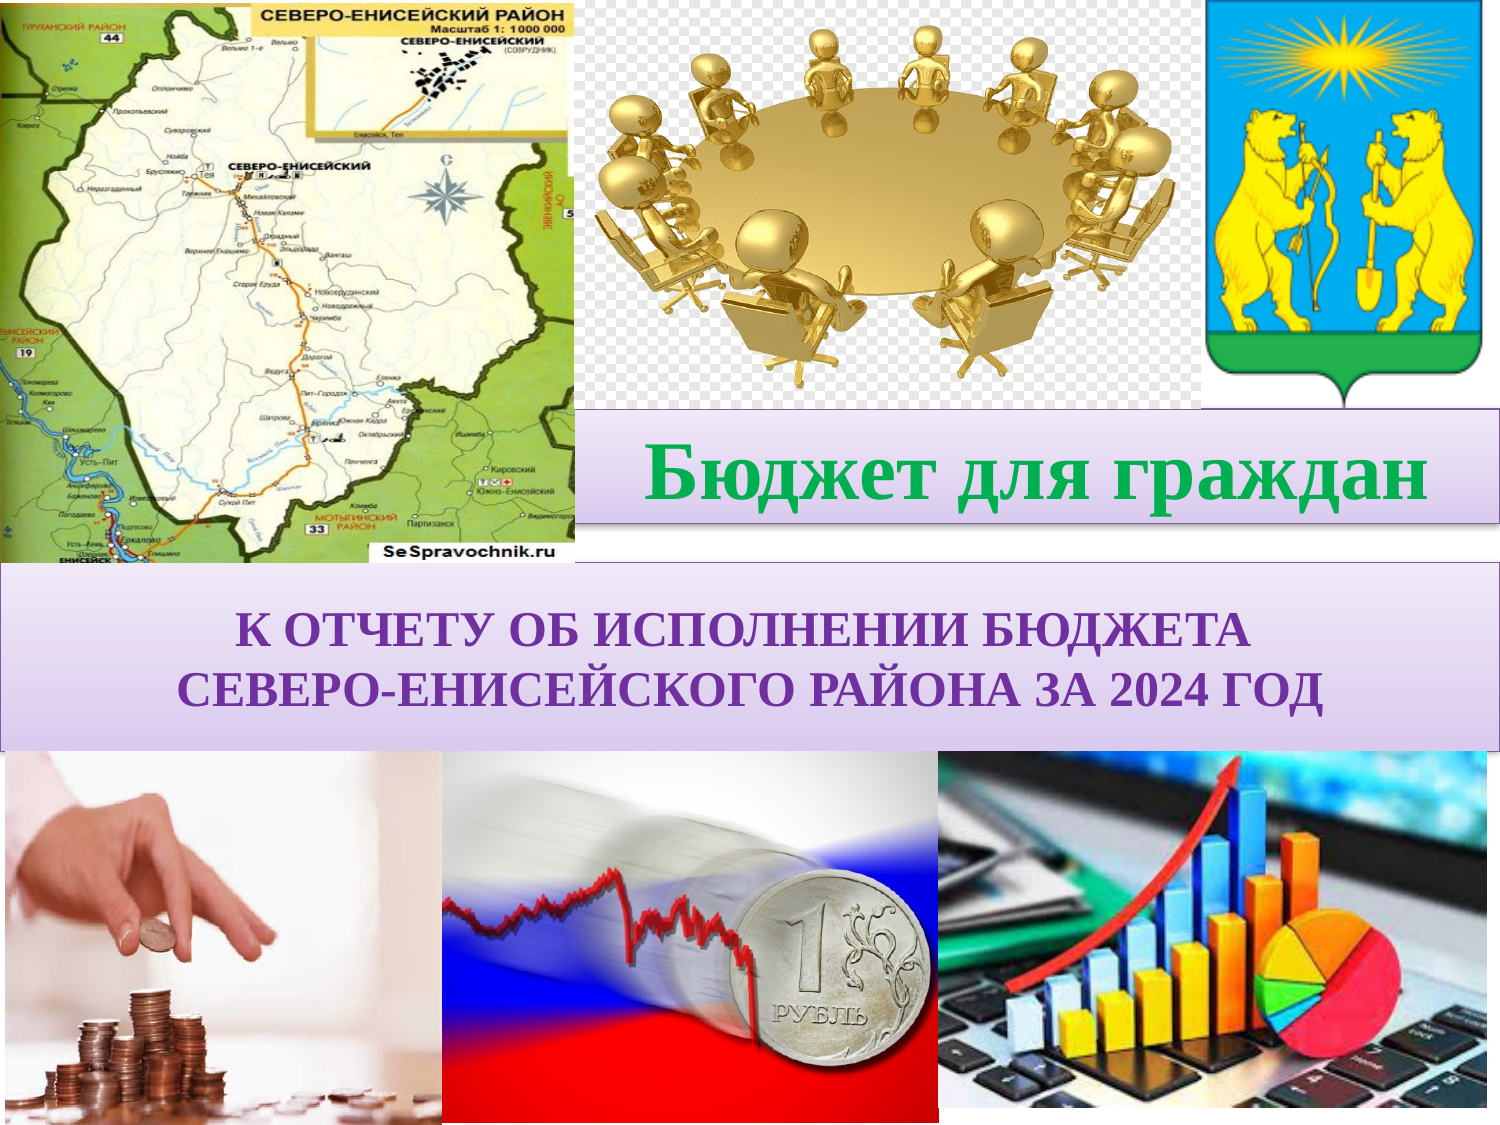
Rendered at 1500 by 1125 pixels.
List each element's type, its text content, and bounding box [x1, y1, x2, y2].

picture [1204, 0, 1487, 410]
text_box К ОТЧЕТУ ОБ ИСПОЛНЕНИИ БЮДЖЕТА СЕВЕРО-ЕНИСЕЙСКОГО РАЙОНА ЗА 2024 ГОД [0, 562, 1500, 752]
text_box Бюджет для граждан [579, 408, 1500, 524]
picture [1218, 15, 1470, 101]
picture [4, 751, 1487, 1125]
picture [0, 0, 1201, 563]
